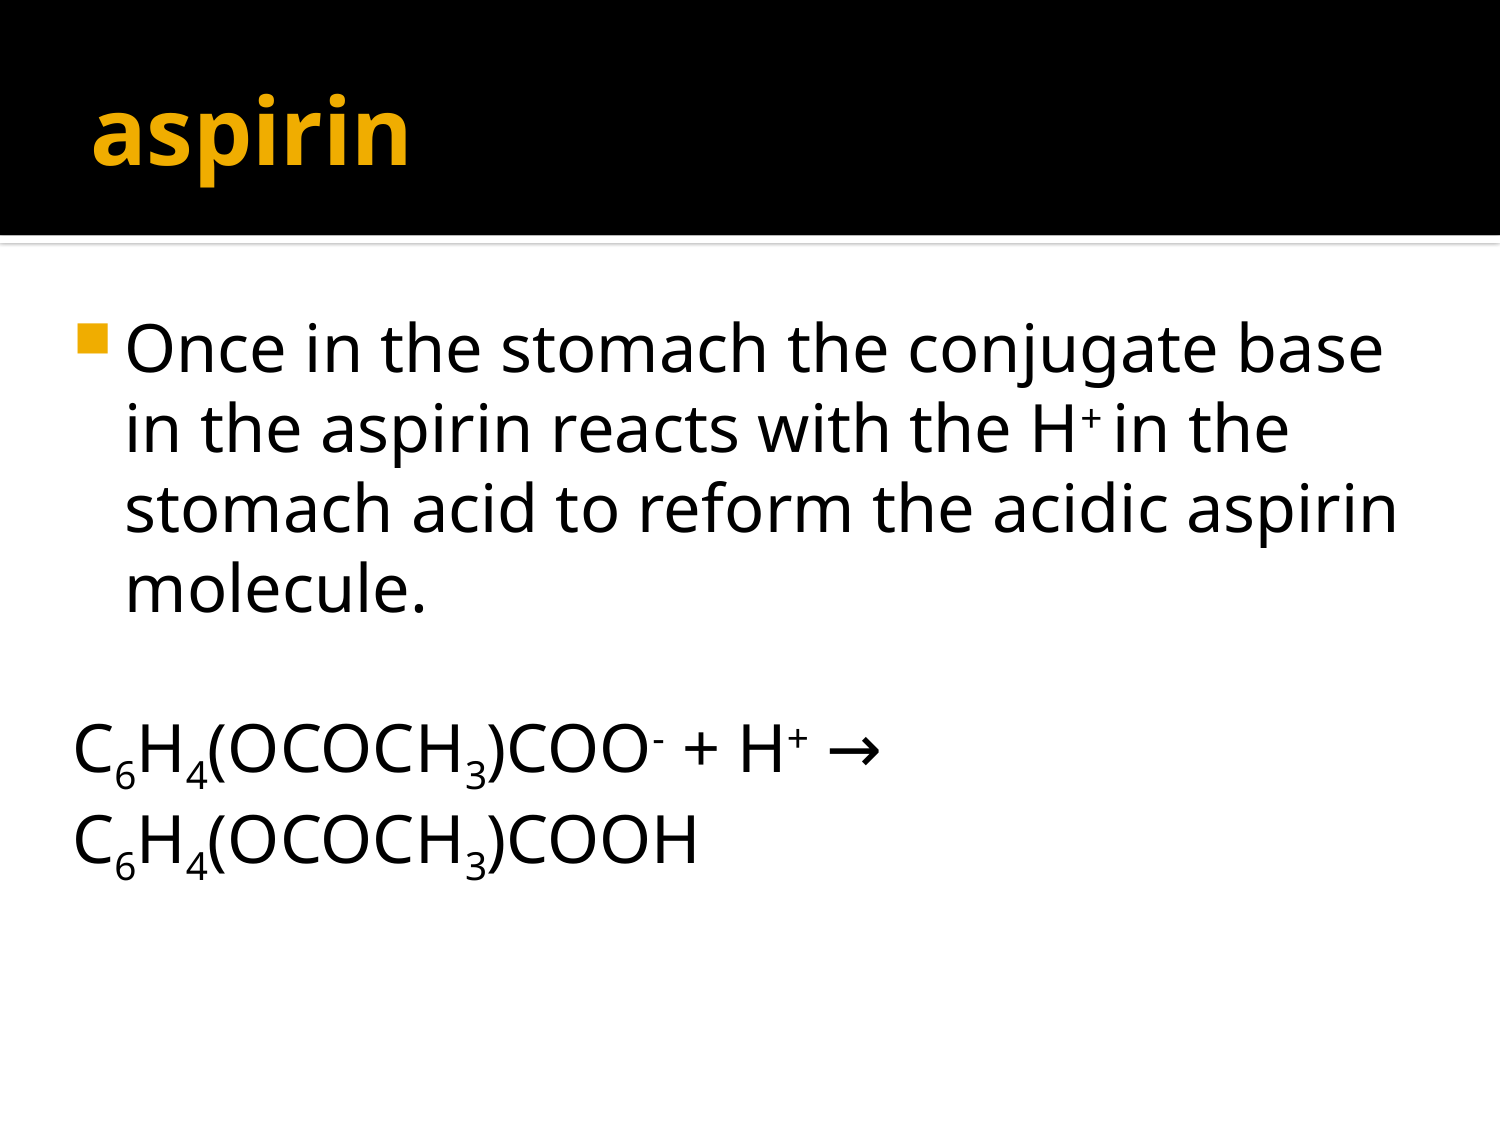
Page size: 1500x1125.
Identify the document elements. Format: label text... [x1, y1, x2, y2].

list Once in the stomach the conjugate base in the aspirin reacts with the H+ in the stomach acid to reform the acidic aspirin molecule. C6H4(OCOCH3)COO- + H+ → C6H4(OCOCH3)COOH [43, 291, 1459, 1050]
title aspirin [75, 25, 1425, 231]
